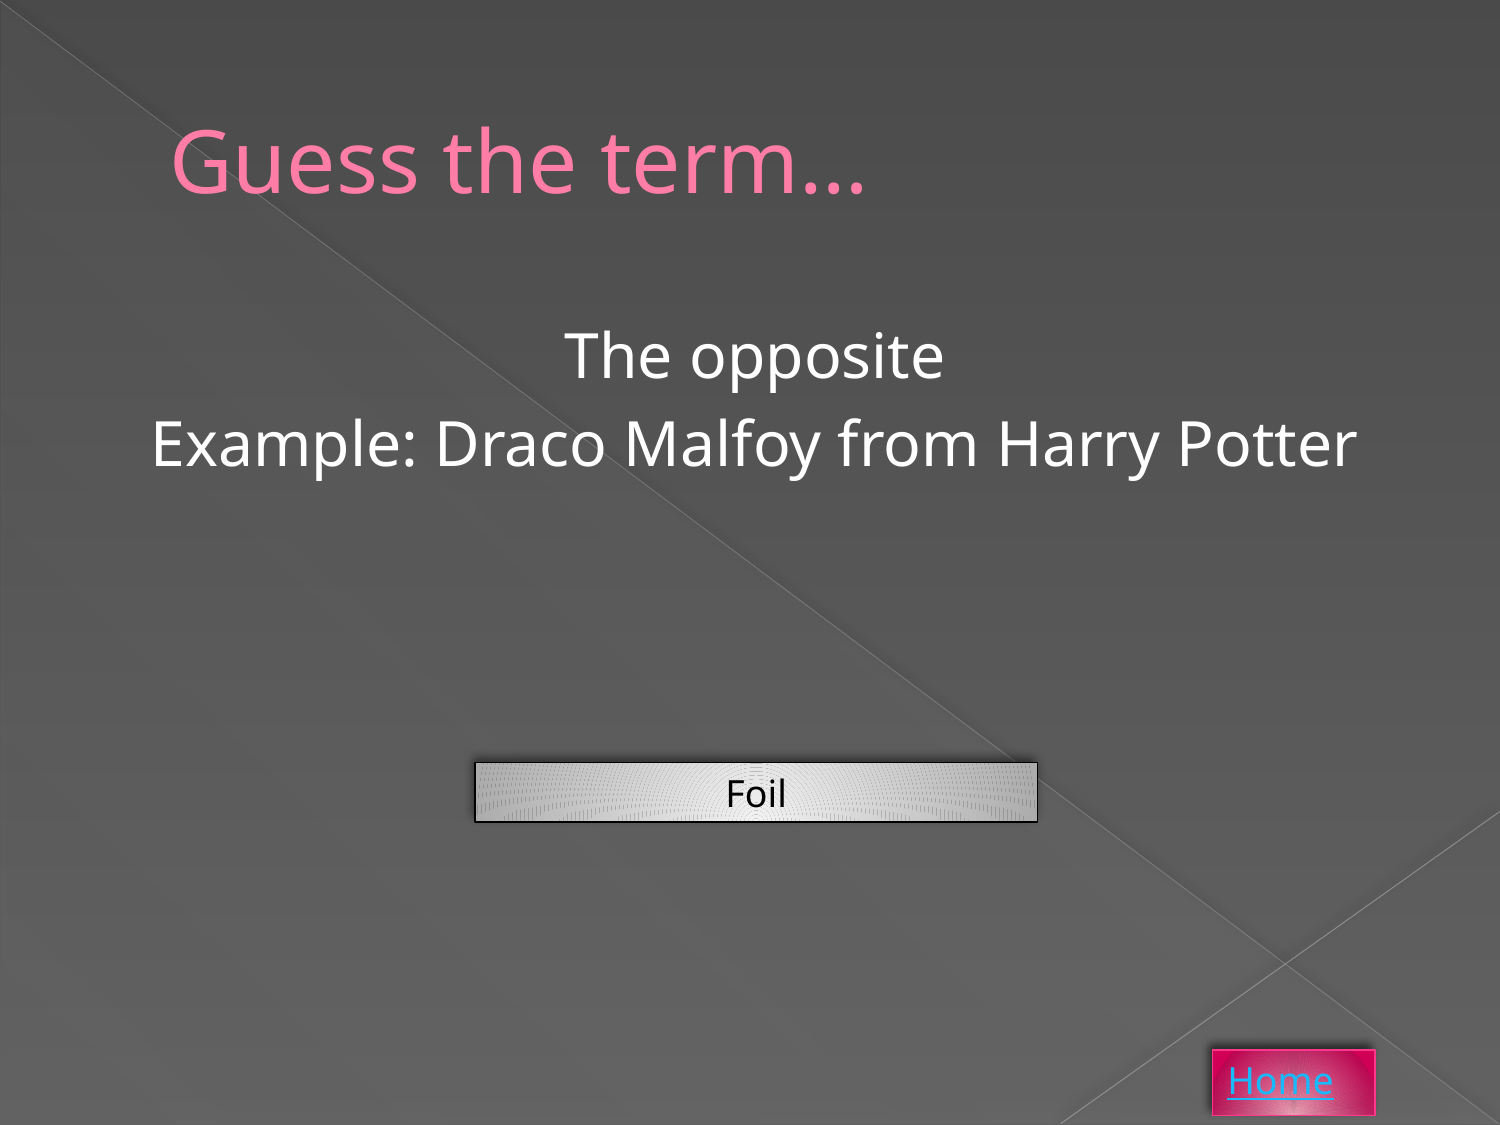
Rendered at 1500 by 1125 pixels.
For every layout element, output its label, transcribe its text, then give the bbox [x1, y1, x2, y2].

text_box Foil [474, 762, 1038, 823]
list The opposite Example: Draco Malfoy from Harry Potter [75, 308, 1425, 1059]
title Guess the term… [75, 43, 1425, 274]
text_box Home [1212, 1049, 1376, 1116]
